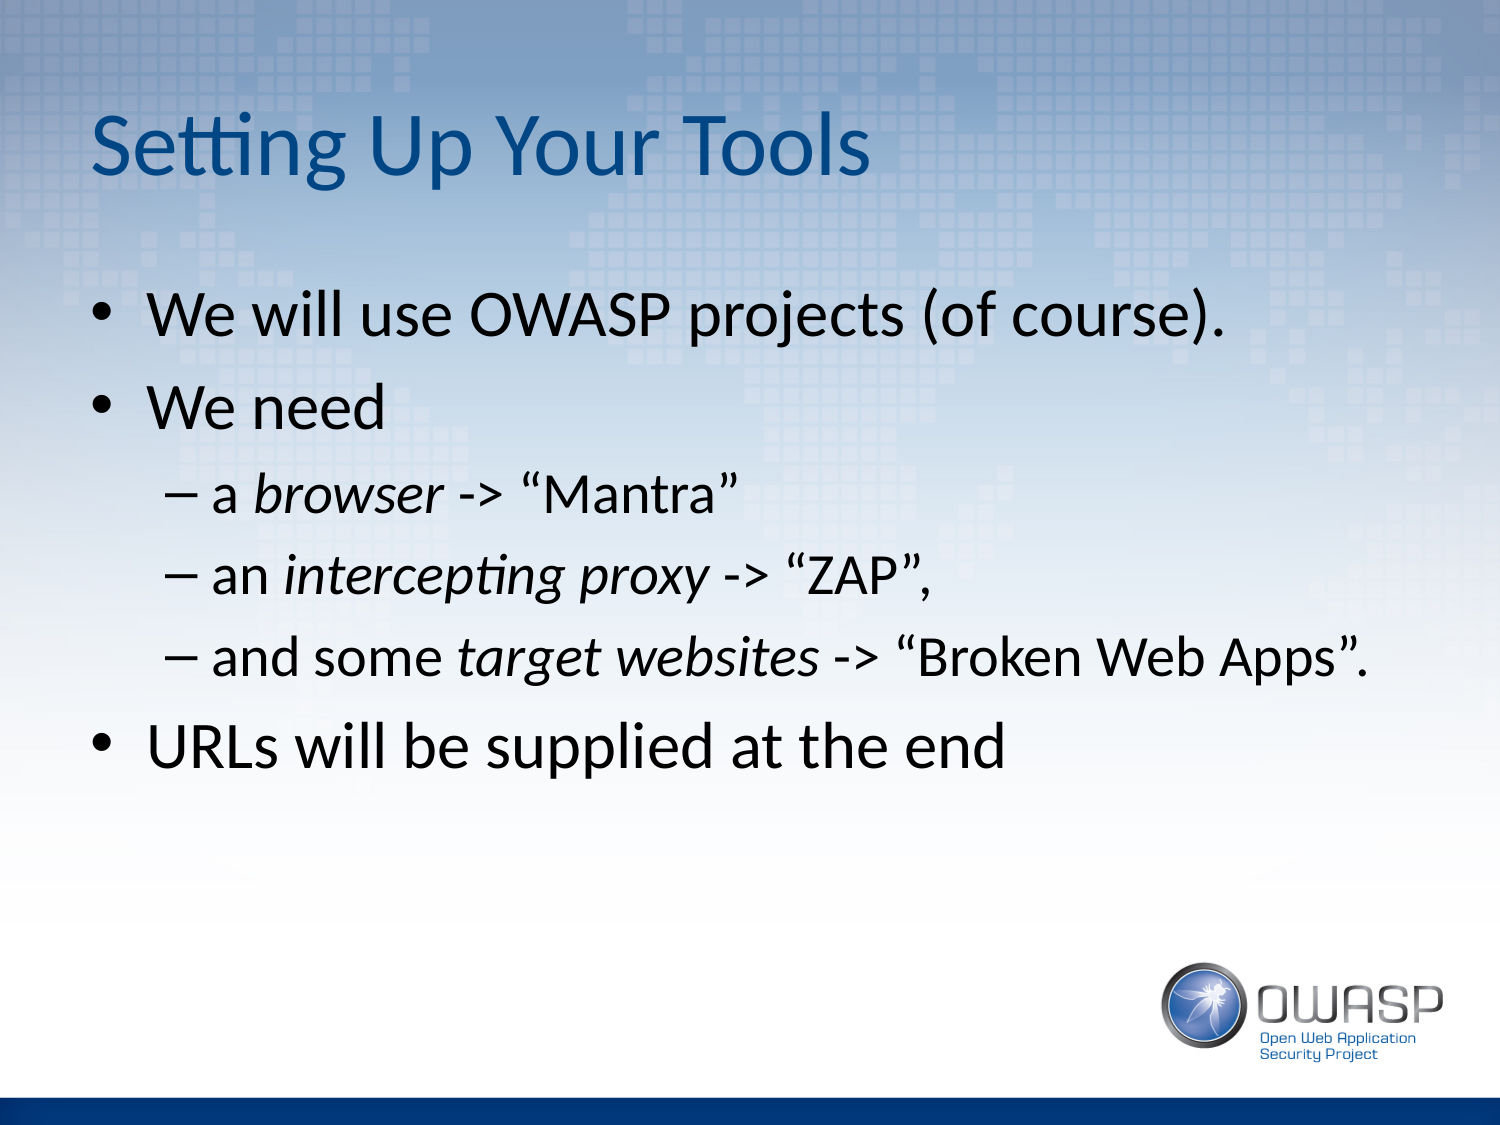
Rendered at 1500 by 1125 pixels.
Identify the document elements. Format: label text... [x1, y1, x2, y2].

title Setting Up Your Tools [75, 45, 1425, 233]
picture [0, 0, 1500, 1125]
list We will use OWASP projects (of course). We need a browser -> “Mantra” an intercepting proxy -> “ZAP”, and some target websites -> “Broken Web Apps”. URLs will be supplied at the end [75, 262, 1425, 940]
